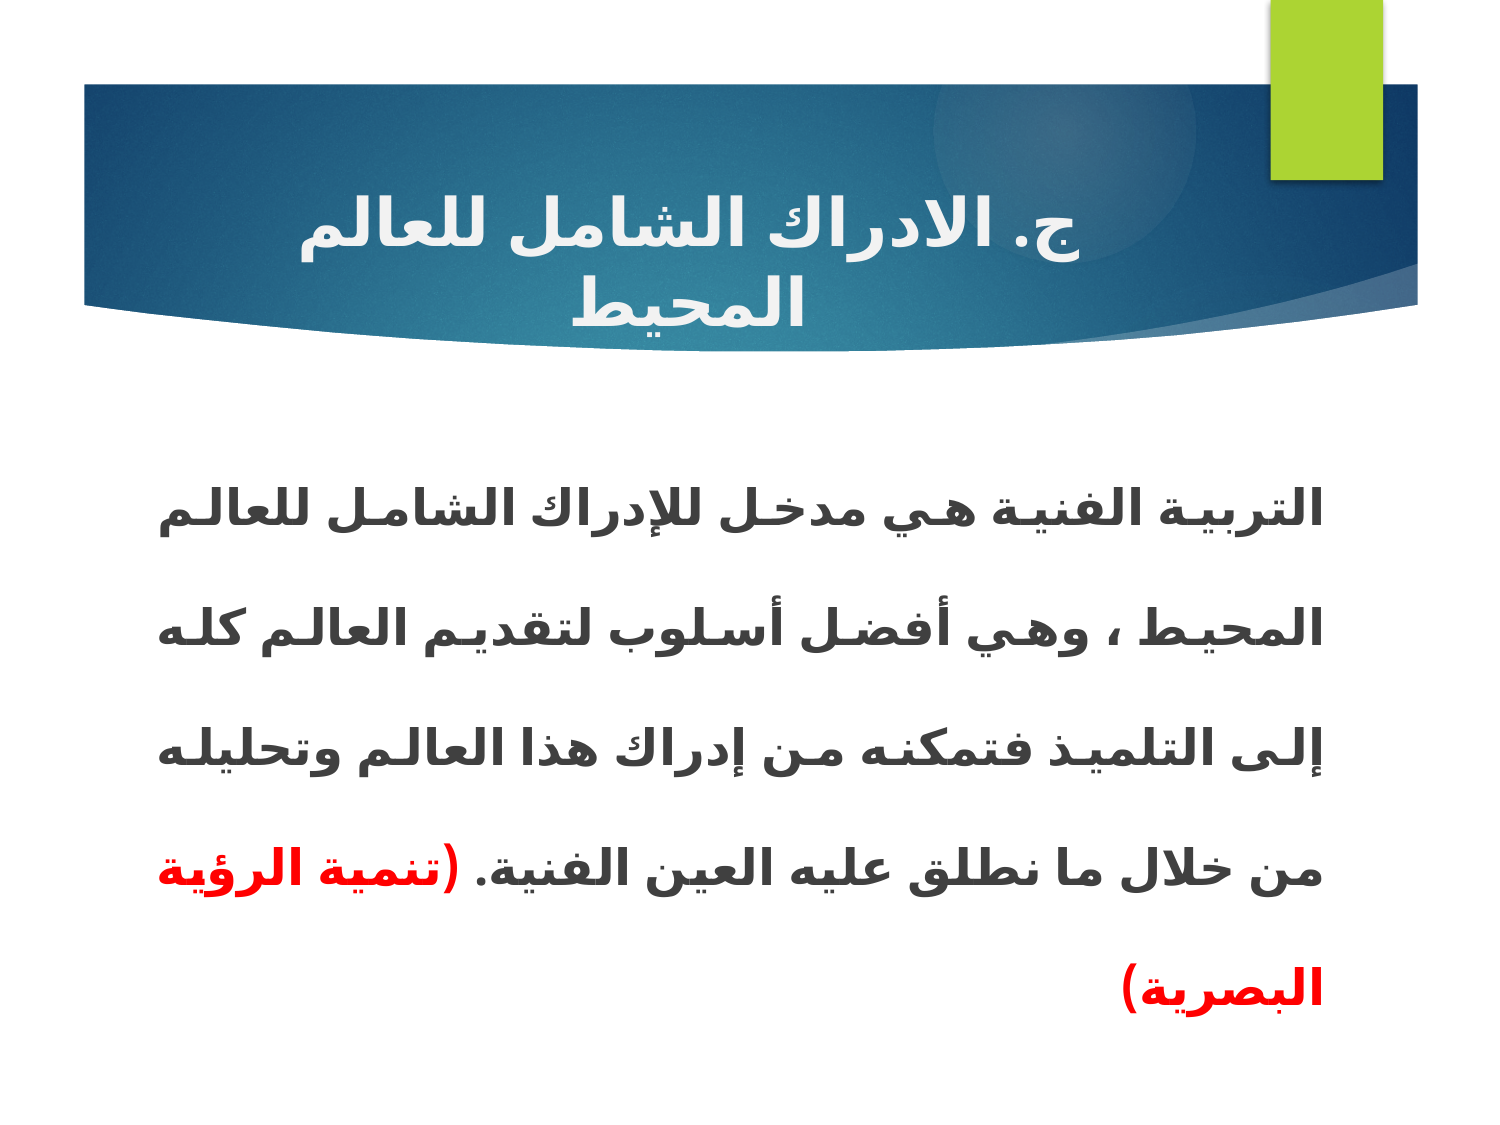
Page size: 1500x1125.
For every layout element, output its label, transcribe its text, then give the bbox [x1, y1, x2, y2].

text_box ج. الادراك الشامل للعالم المحيط [183, 172, 1194, 348]
list التربية الفنية هي مدخل للإدراك الشامل للعالم المحيط ، وهي أفضل أسلوب لتقديم العالم كله إلى التلميذ فتمكنه من إدراك هذا العالم وتحليله من خلال ما نطلق عليه العين الفنية. (تنمية الرؤية البصرية) [142, 408, 1341, 988]
